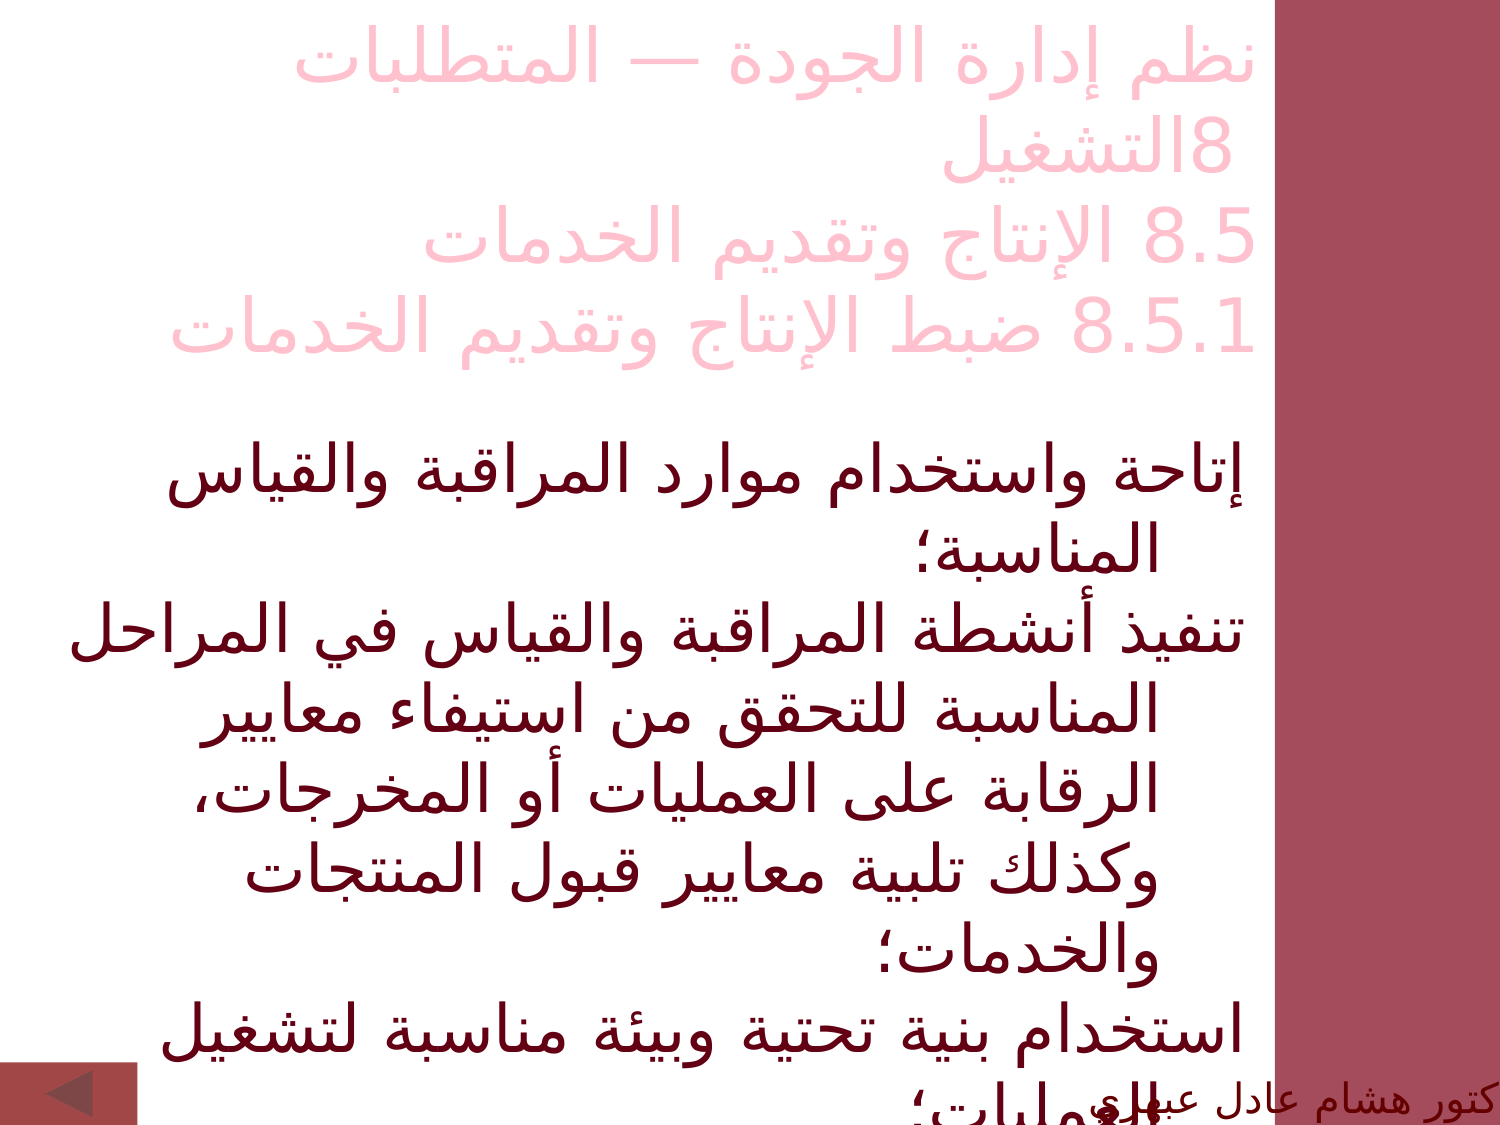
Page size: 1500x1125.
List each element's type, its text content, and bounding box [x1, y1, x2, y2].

text_box [0, 1060, 140, 1125]
text_box نظم إدارة الجودة — المتطلبات 8التشغيل 8.5 الإنتاج وتقديم الخدمات 8.5.1 ضبط الإنتاج وتقديم الخدمات [0, 0, 1275, 375]
text_box الدكتور هشام عادل عبهري [1073, 1064, 1500, 1125]
text_box إتاحة واستخدام موارد المراقبة والقياس المناسبة؛ تنفيذ أنشطة المراقبة والقياس في المراحل المناسبة للتحقق من استيفاء معايير الرقابة على العمليات أو المخرجات، وكذلك تلبية معايير قبول المنتجات والخدمات؛ استخدام بنية تحتية وبيئة مناسبة لتشغيل العمليات؛ تعيين أشخاص أكفاء، بما في ذلك أي مؤهلات مطلوبة؛ [12, 418, 1263, 1125]
text_box [1273, 0, 1500, 1064]
